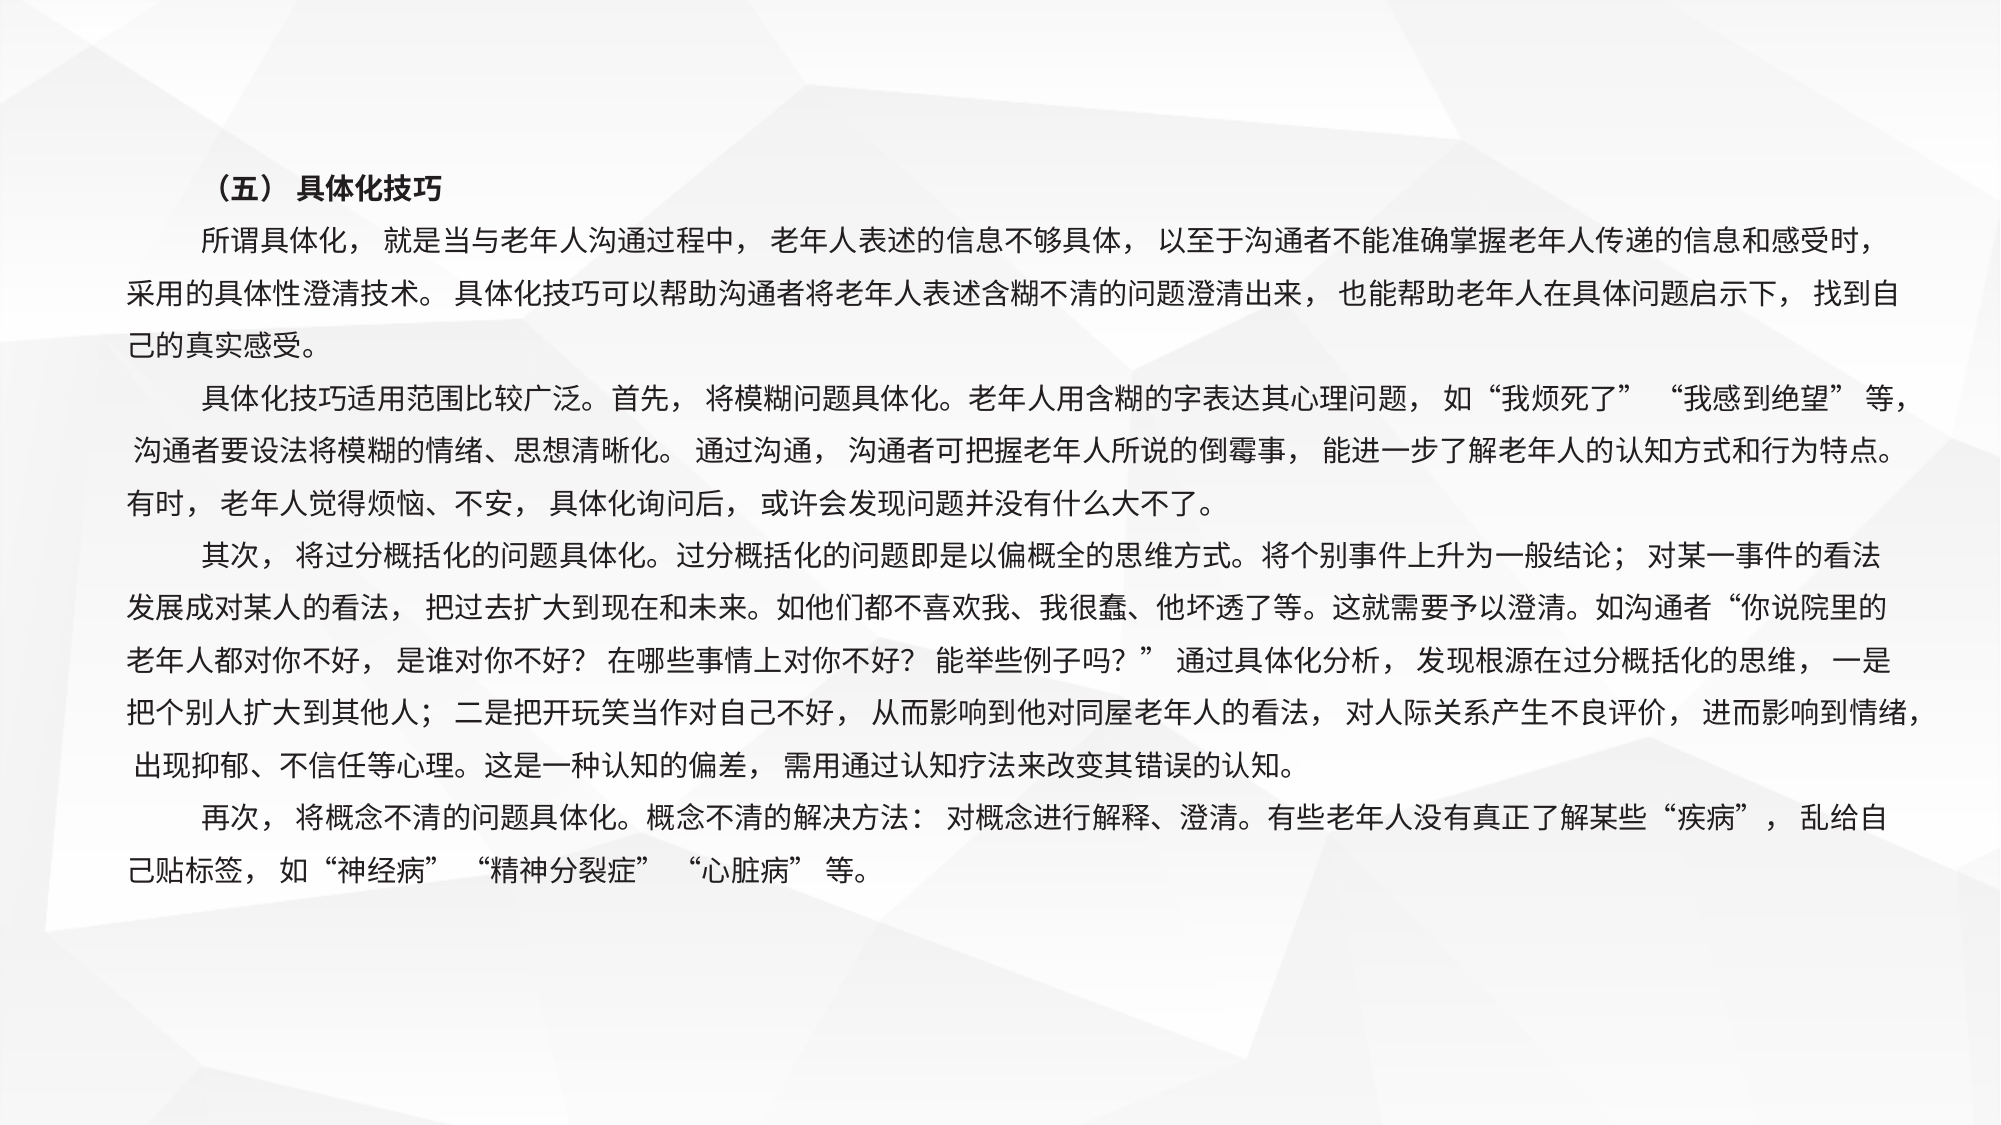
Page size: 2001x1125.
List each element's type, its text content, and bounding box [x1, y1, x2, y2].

picture [0, 0, 2000, 1125]
text_box （五） 具体化技巧 所谓具体化， 就是当与老年人沟通过程中， 老年人表述的信息不够具体， 以至于沟通者不能准确掌握老年人传递的信息和感受时， 采用的具体性澄清技术。 具体化技巧可以帮助沟通者将老年人表述含糊不清的问题澄清出来， 也能帮助老年人在具体问题启示下， 找到自己的真实感受。 具体化技巧适用范围比较广泛。首先， 将模糊问题具体化。老年人用含糊的字表达其心理问题， 如“我烦死了” “我感到绝望” 等， 沟通者要设法将模糊的情绪、思想清晰化。 通过沟通， 沟通者可把握老年人所说的倒霉事， 能进一步了解老年人的认知方式和行为特点。有时， 老年人觉得烦恼、不安， 具体化询问后， 或许会发现问题并没有什么大不了。 其次， 将过分概括化的问题具体化。过分概括化的问题即是以偏概全的思维方式。将个别事件上升为一般结论； 对某一事件的看法发展成对某人的看法， 把过去扩大到现在和未来。如他们都不喜欢我、我很蠢、他坏透了等。这就需要予以澄清。如沟通者“你说院里的老年人都对你不好， 是谁对你不好？ 在哪些事情上对你不好？ 能举些例子吗？” 通过具体化分析， 发现根源在过分概括化的思维， 一是把个别人扩大到其他人； 二是把开玩笑当作对自己不好， 从而影响到他对同屋老年人的看法， 对人际关系产生不良评价， 进而影响到情绪， 出现抑郁、不信任等心理。这是一种认知的偏差， 需用通过认知疗法来改变其错误的认知。 再次， 将概念不清的问题具体化。概念不清的解决方法： 对概念进行解释、澄清。有些老年人没有真正了解某些“疾病”， 乱给自己贴标签， 如“神经病” “精神分裂症” “心脏病” 等。 [111, 145, 1926, 895]
